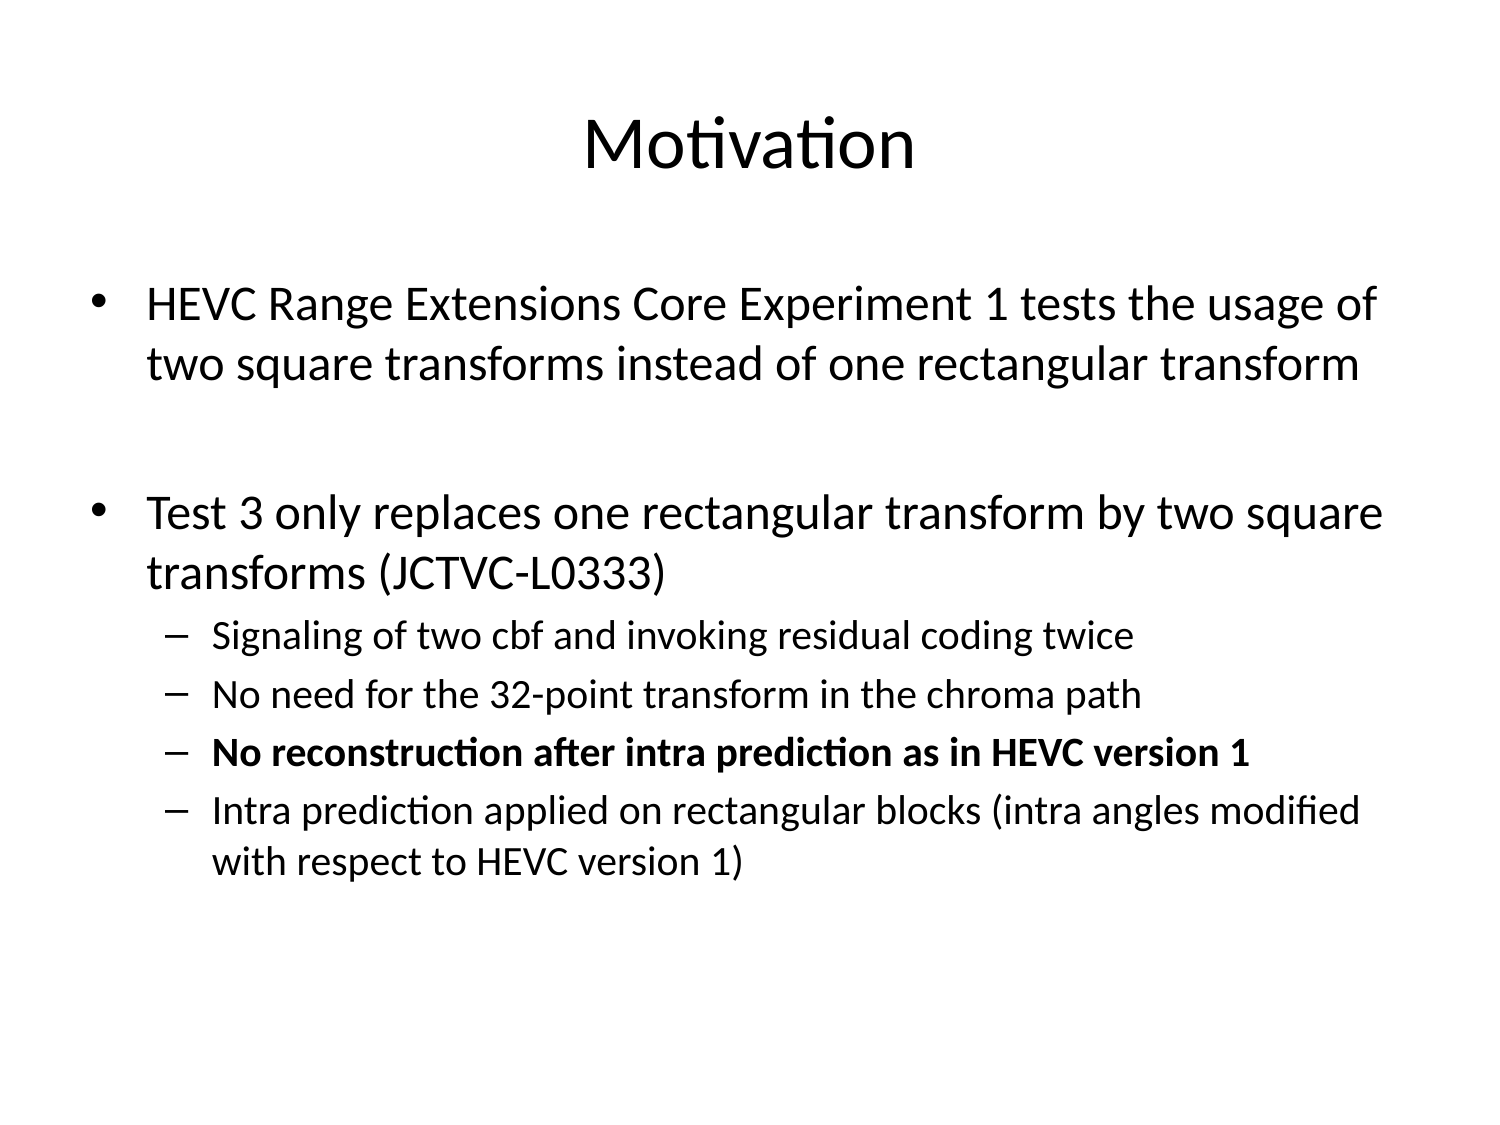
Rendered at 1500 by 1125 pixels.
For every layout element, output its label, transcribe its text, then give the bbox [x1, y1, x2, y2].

list HEVC Range Extensions Core Experiment 1 tests the usage of two square transforms instead of one rectangular transform Test 3 only replaces one rectangular transform by two square transforms (JCTVC-L0333) Signaling of two cbf and invoking residual coding twice No need for the 32-point transform in the chroma path No reconstruction after intra prediction as in HEVC version 1 Intra prediction applied on rectangular blocks (intra angles modified with respect to HEVC version 1) [75, 262, 1425, 1005]
title Motivation [75, 45, 1425, 233]
